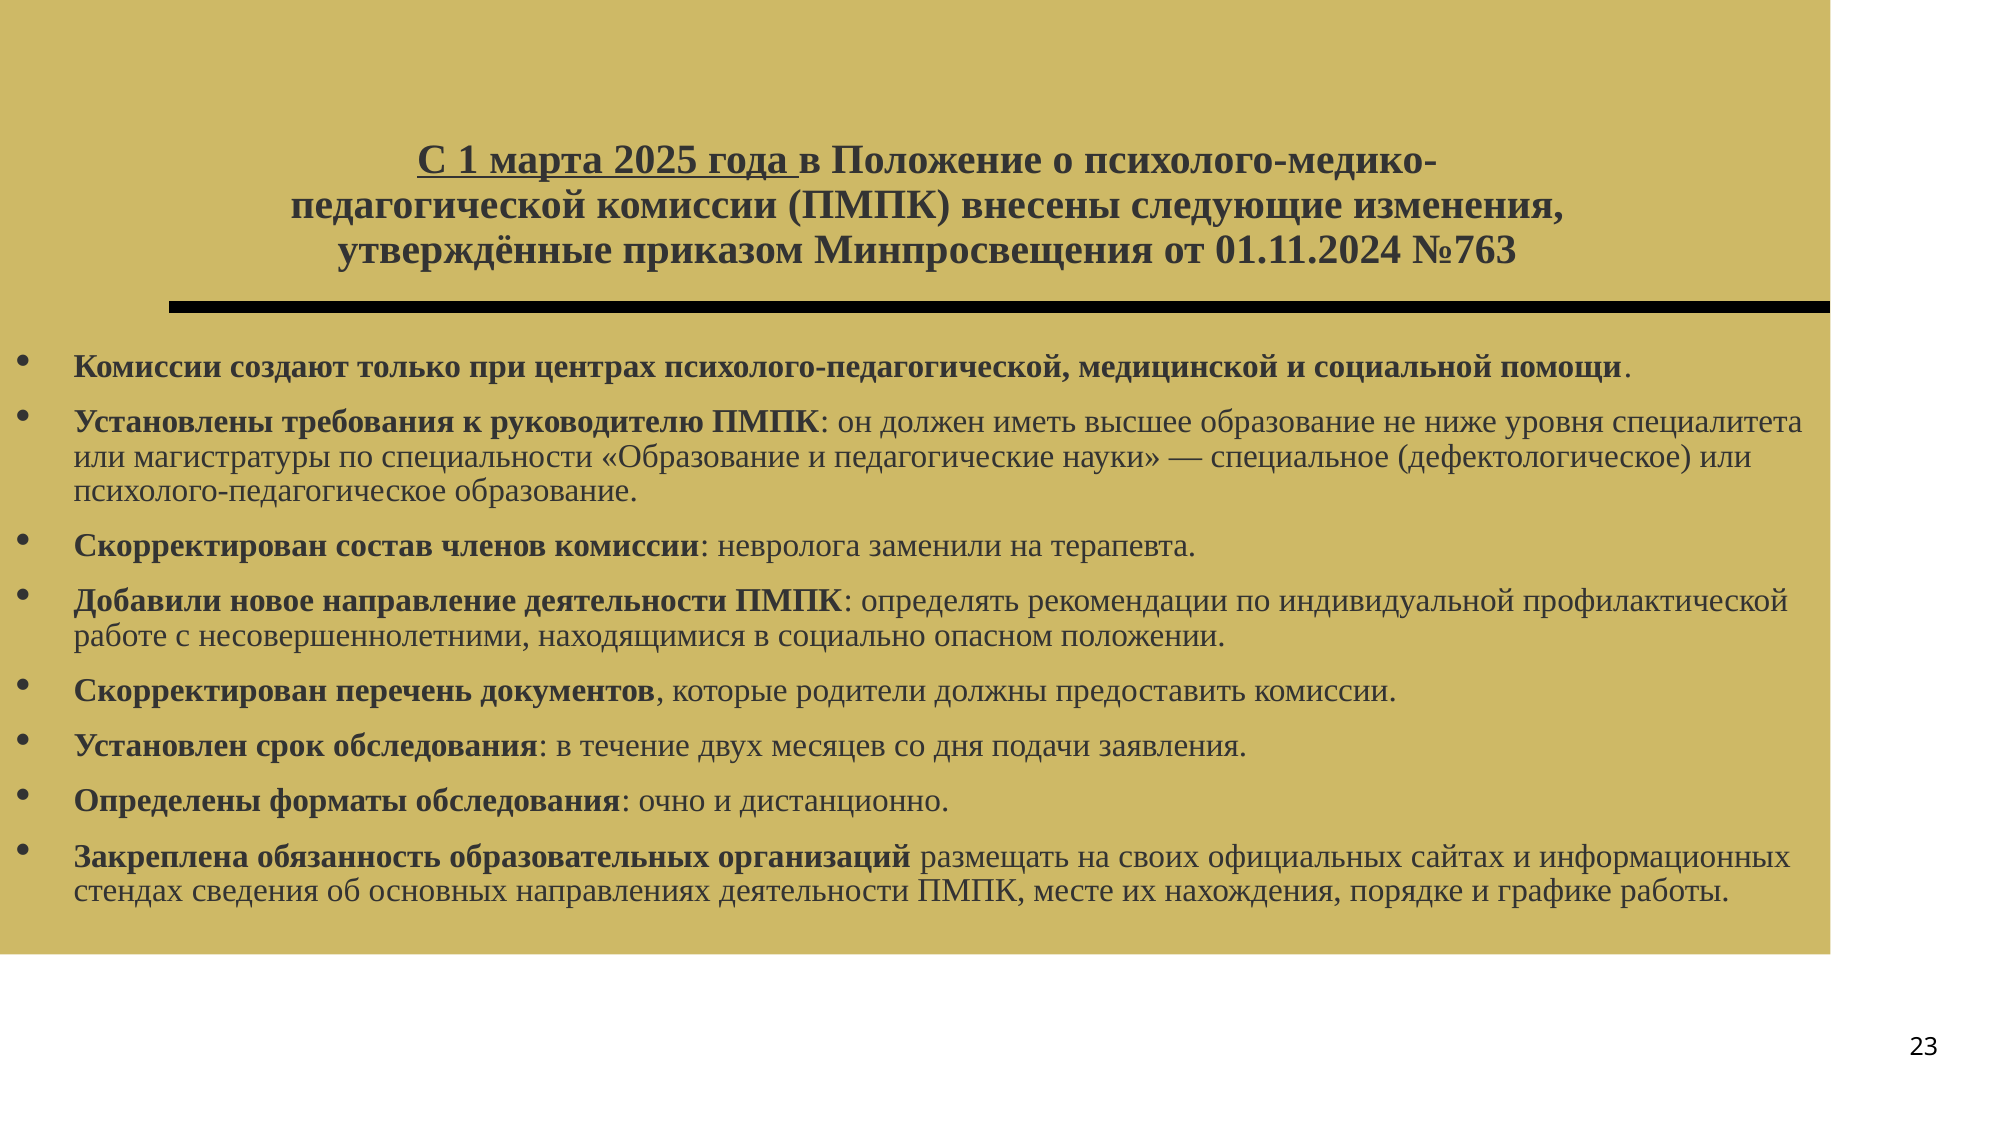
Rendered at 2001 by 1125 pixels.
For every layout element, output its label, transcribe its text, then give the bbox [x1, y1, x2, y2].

list Комиссии создают только при центрах психолого-педагогической, медицинской и социальной помощи. Установлены требования к руководителю ПМПК: он должен иметь высшее образование не ниже уровня специалитета или магистратуры по специальности «Образование и педагогические науки» — специальное (дефектологическое) или психолого-педагогическое образование. Скорректирован состав членов комиссии: невролога заменили на терапевта. Добавили новое направление деятельности ПМПК: определять рекомендации по индивидуальной профилактической работе с несовершеннолетними, находящимися в социально опасном положении. Скорректирован перечень документов, которые родители должны предоставить комиссии. Установлен срок обследования: в течение двух месяцев со дня подачи заявления. Определены форматы обследования: очно и дистанционно. Закреплена обязанность образовательных организаций размещать на своих официальных сайтах и информационных стендах сведения об основных направлениях деятельности ПМПК, месте их нахождения, порядке и графике работы. [17, 349, 1828, 930]
slide_number 23 [1885, 1032, 1954, 1063]
title С 1 марта 2025 года в Положение о психолого-медико-педагогической комиссии (ПМПК) внесены следующие изменения, утверждённые приказом Минпросвещения от 01.11.2024 №763 [286, 78, 1569, 273]
